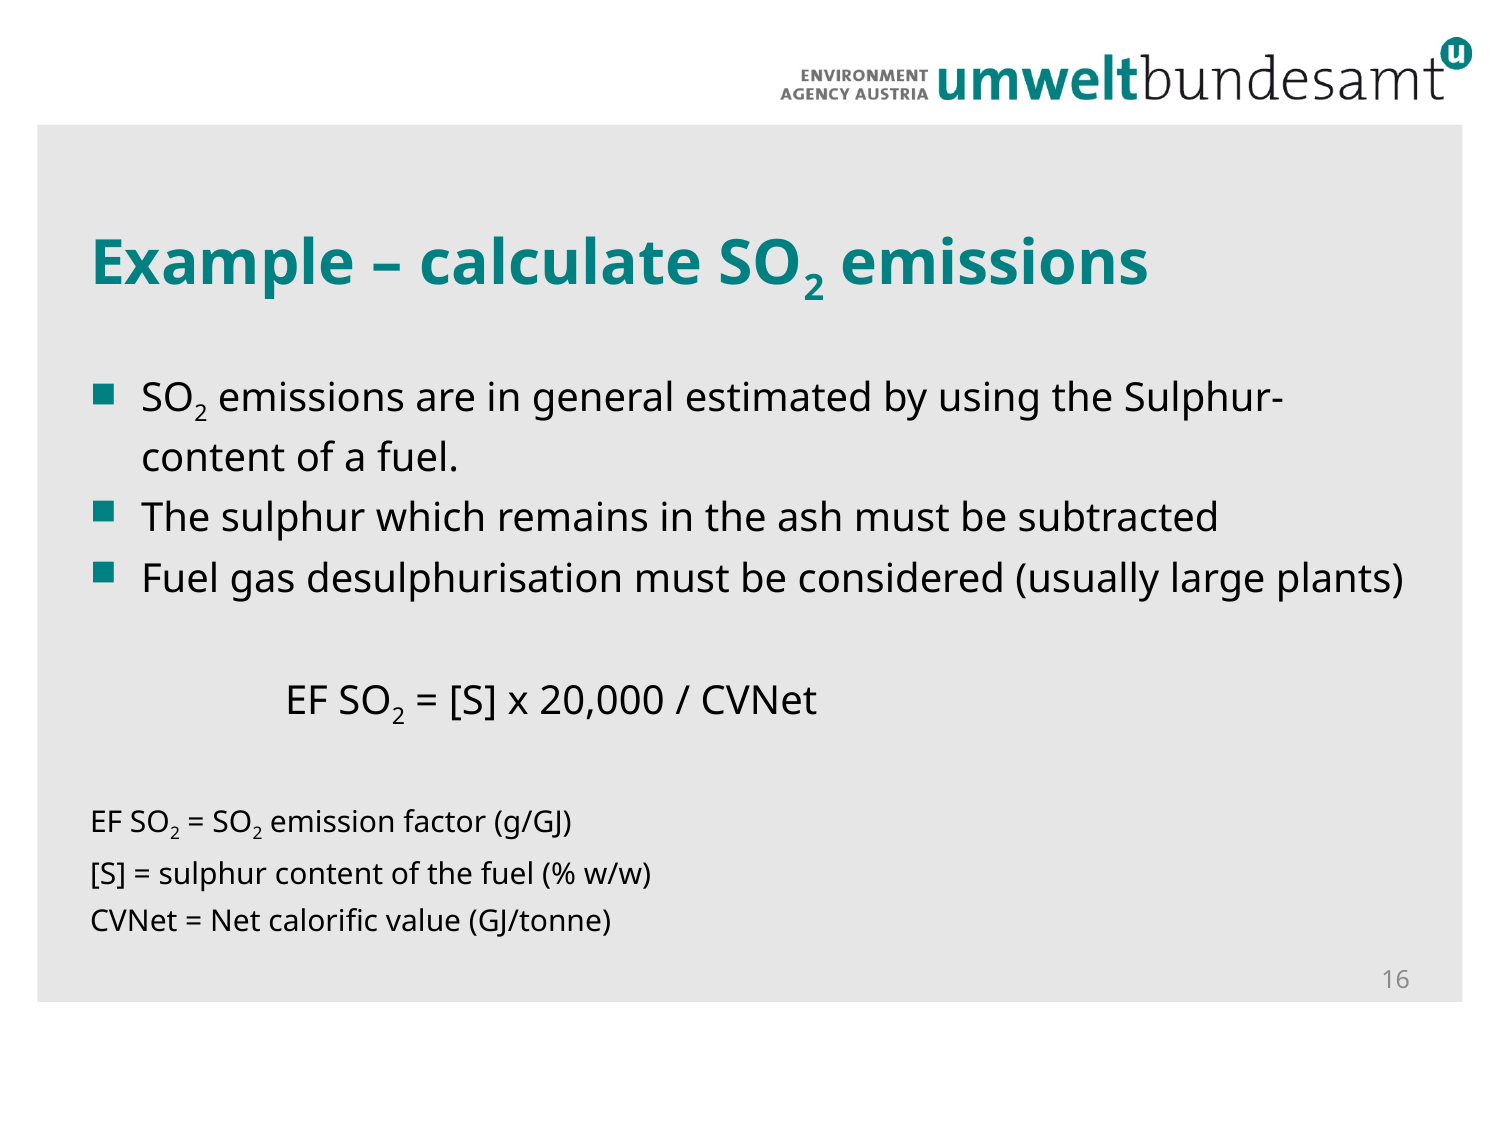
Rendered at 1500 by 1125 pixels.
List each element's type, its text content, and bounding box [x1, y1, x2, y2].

list SO2 emissions are in general estimated by using the Sulphur-content of a fuel. The sulphur which remains in the ash must be subtracted Fuel gas desulphurisation must be considered (usually large plants) EF SO2 = [S] x 20,000 / CVNet EF SO2 = SO2 emission factor (g/GJ) [S] = sulphur content of the fuel (% w/w) CVNet = Net calorific value (GJ/tonne) [75, 358, 1425, 1002]
title Example – calculate SO2 emissions [75, 171, 1425, 358]
picture [780, 37, 1472, 100]
